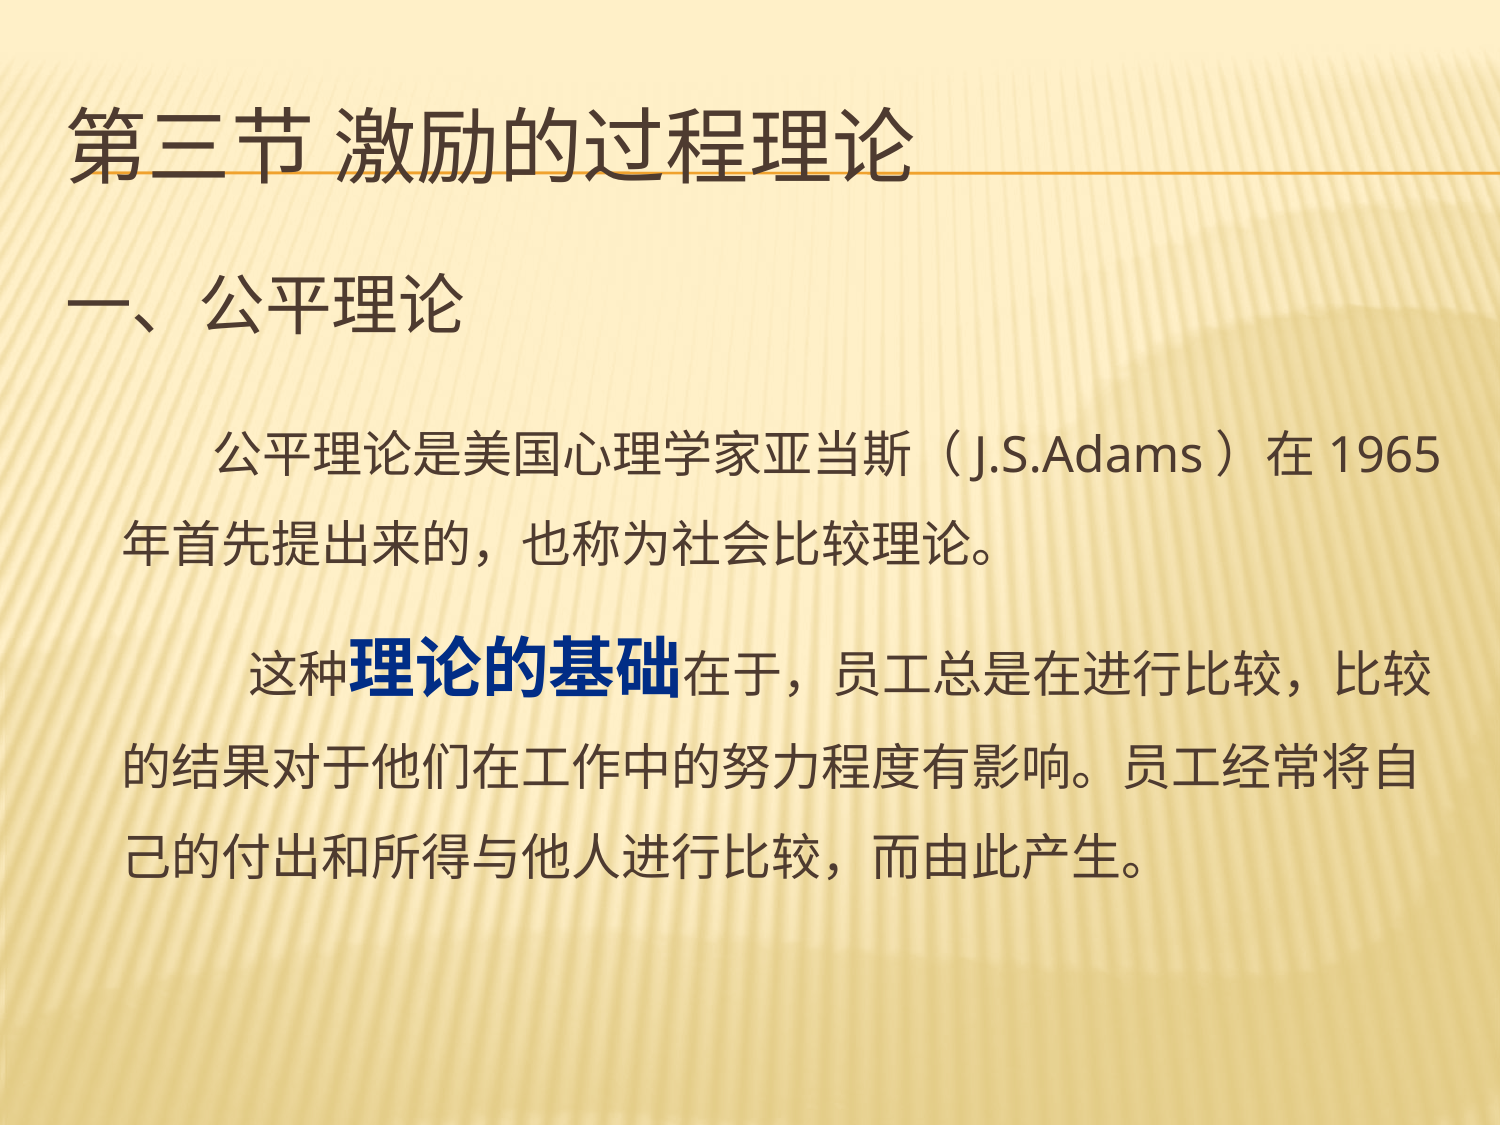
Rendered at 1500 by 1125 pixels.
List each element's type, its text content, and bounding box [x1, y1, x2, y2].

title 第三节 激励的过程理论 [50, 75, 1475, 213]
list 一、公平理论 公平理论是美国心理学家亚当斯（J.S.Adams）在1965年首先提出来的，也称为社会比较理论。 这种理论的基础在于，员工总是在进行比较，比较的结果对于他们在工作中的努力程度有影响。员工经常将自己的付出和所得与他人进行比较，而由此产生。 [49, 254, 1476, 998]
